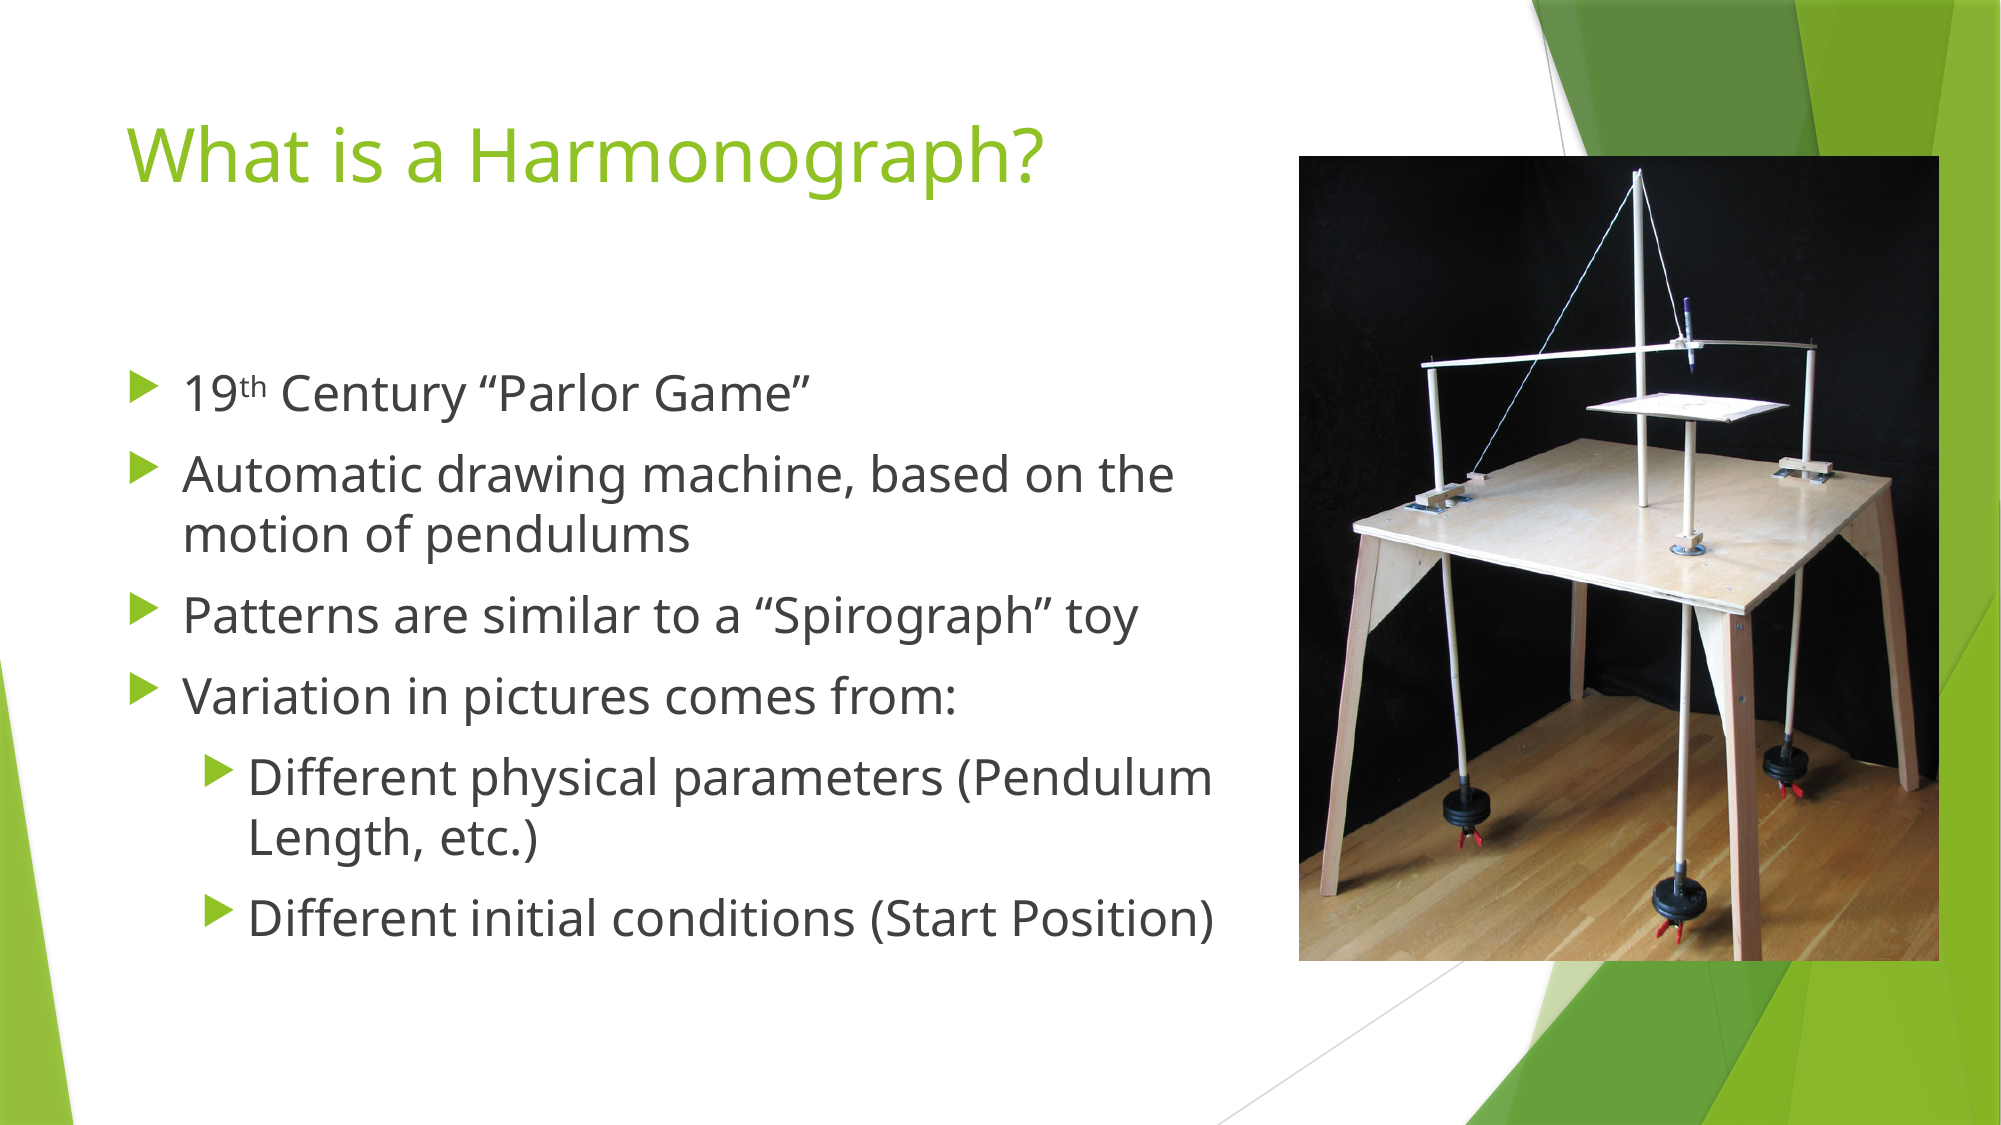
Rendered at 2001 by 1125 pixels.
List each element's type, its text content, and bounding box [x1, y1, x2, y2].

picture [1298, 155, 1940, 961]
list 19th Century “Parlor Game” Automatic drawing machine, based on the motion of pendulums Patterns are similar to a “Spirograph” toy Variation in pictures comes from: Different physical parameters (Pendulum Length, etc.) Different initial conditions (Start Position) [111, 354, 1255, 1015]
title What is a Harmonograph? [111, 99, 1522, 317]
